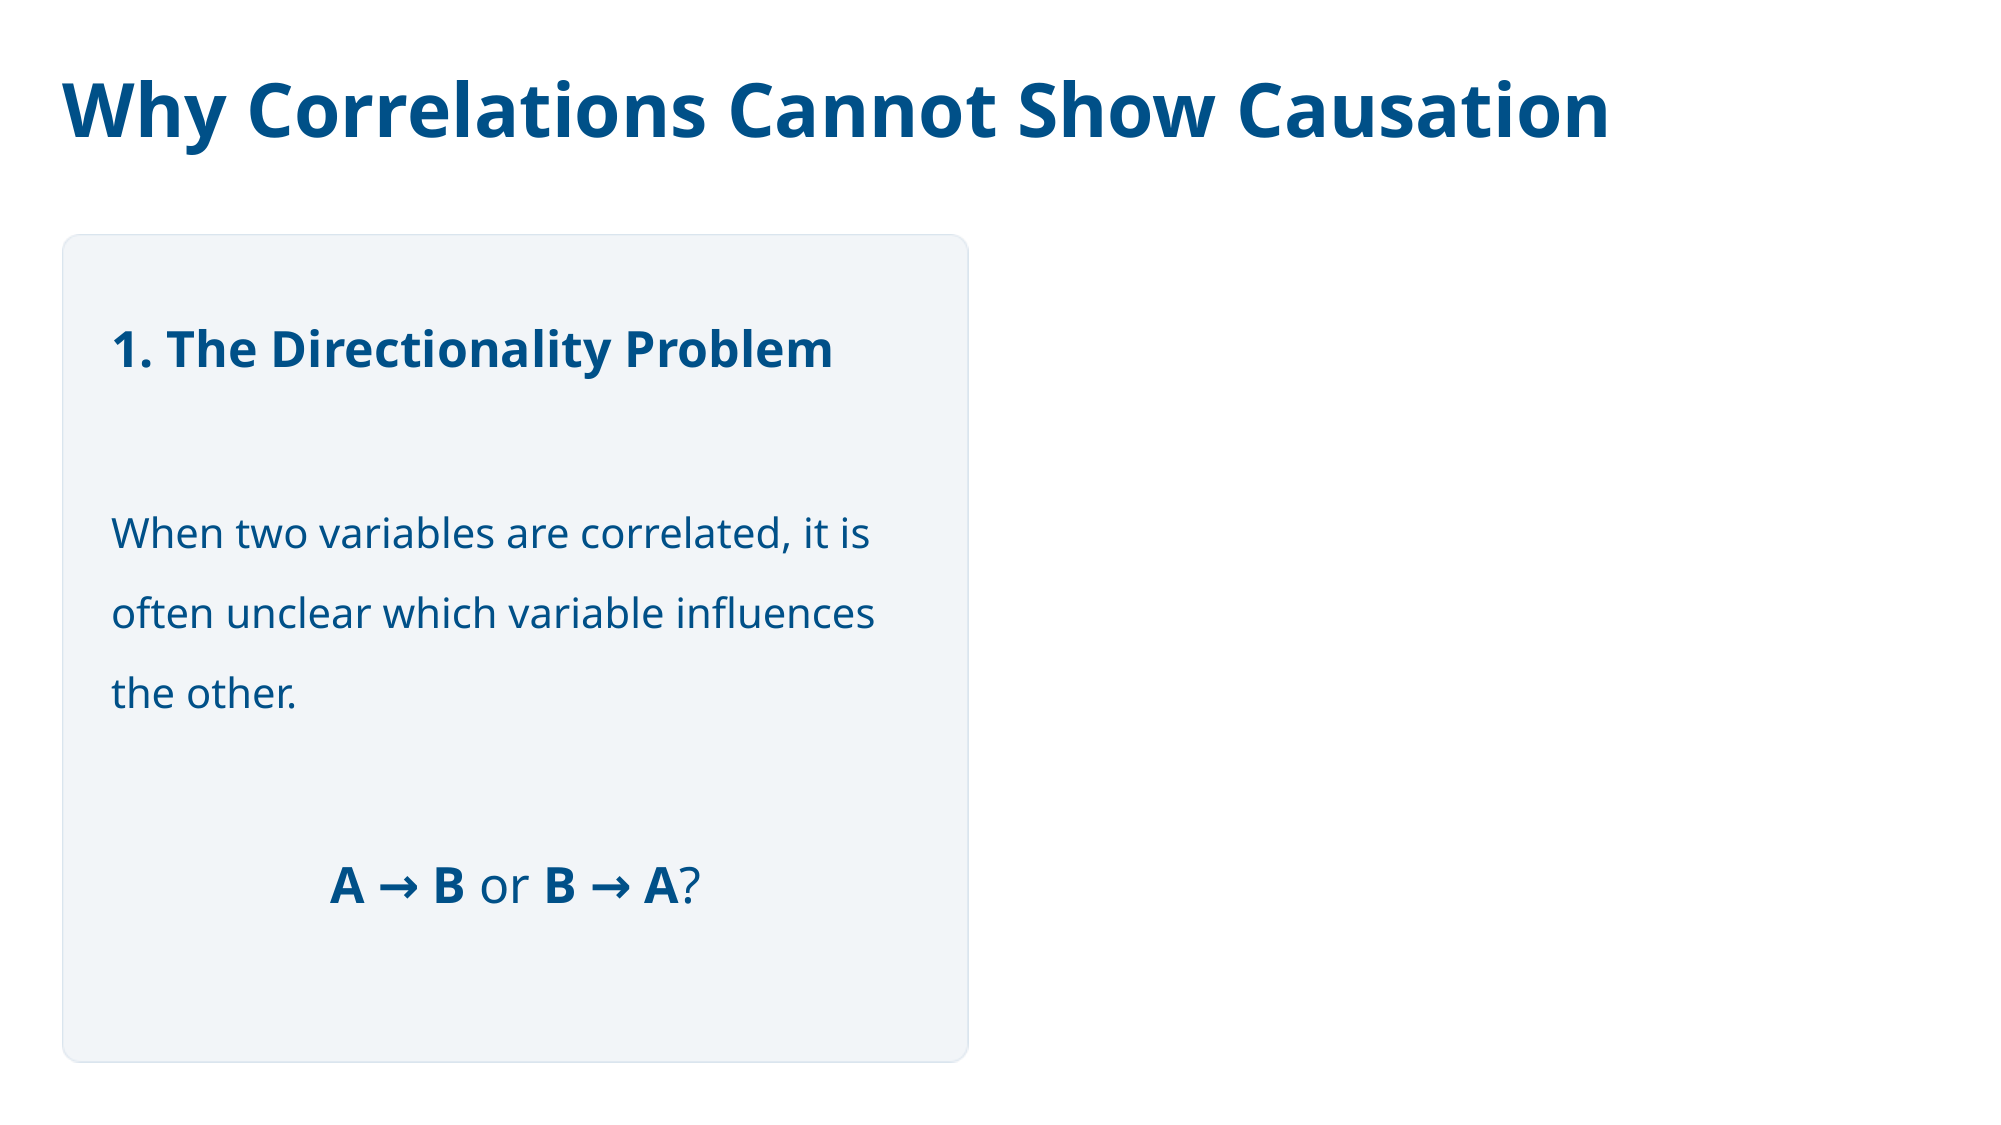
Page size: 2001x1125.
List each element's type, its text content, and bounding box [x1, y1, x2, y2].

text_box Why Correlations Cannot Show Causation [62, 62, 2000, 153]
picture [61, 233, 970, 1063]
